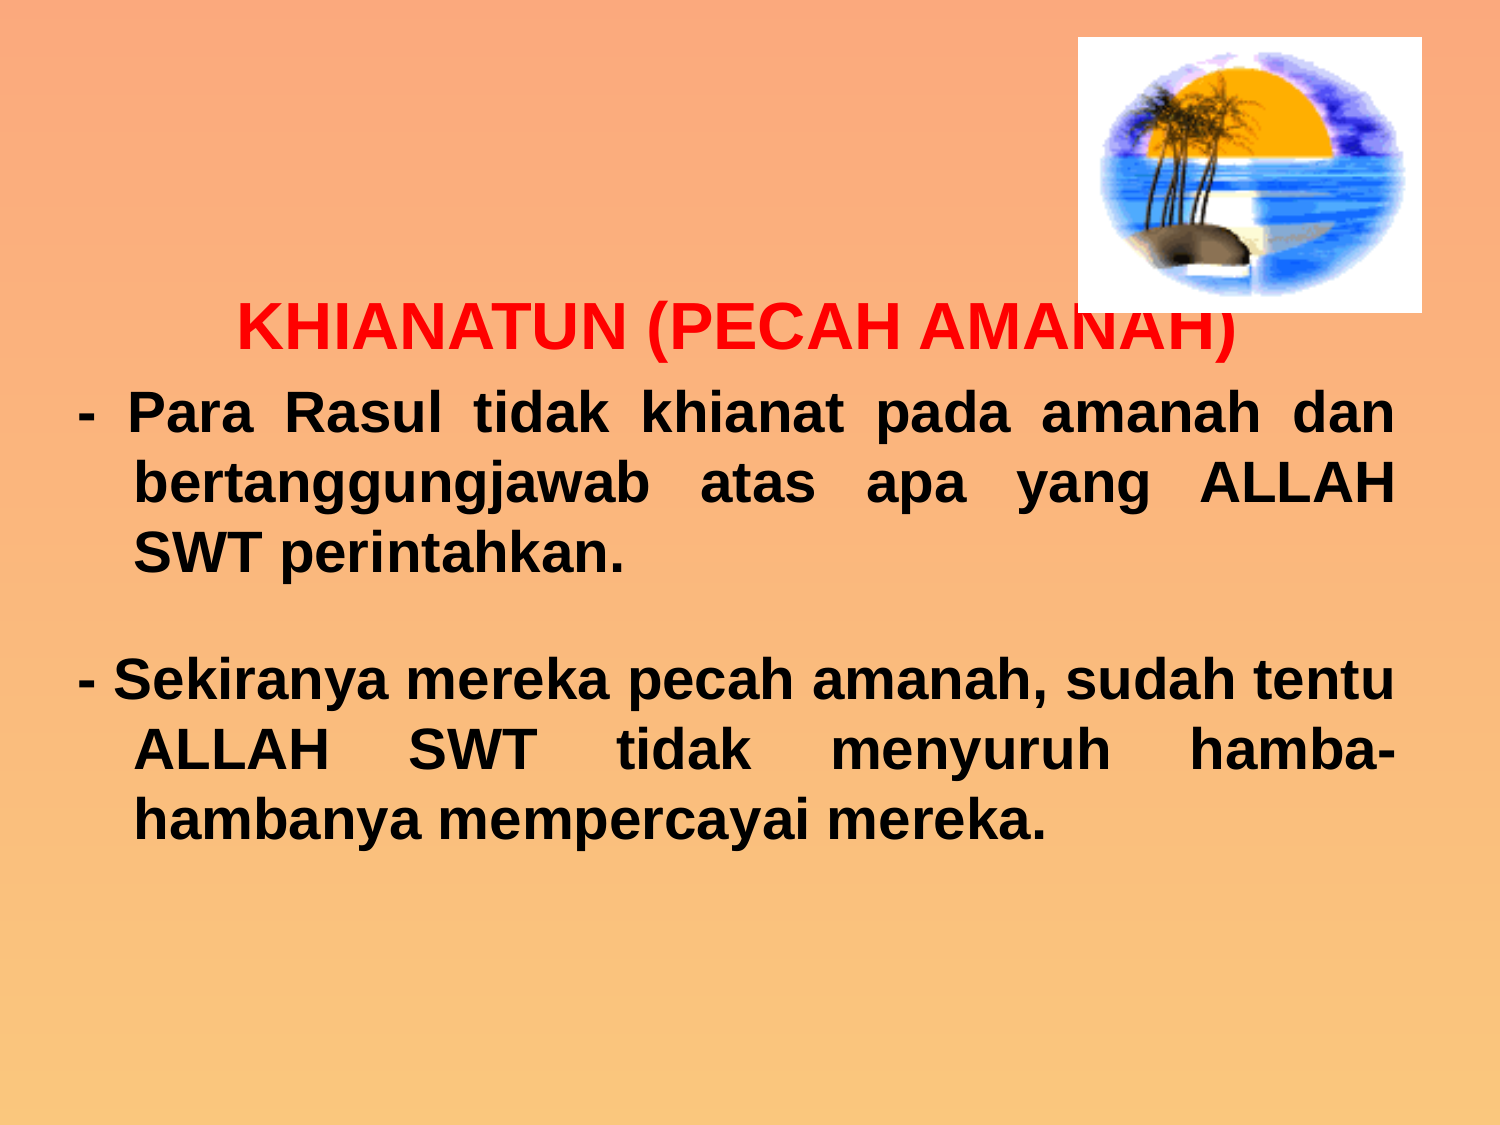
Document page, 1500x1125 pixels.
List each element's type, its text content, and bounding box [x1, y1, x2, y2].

text_box KHIANATUN (PECAH AMANAH) - Para Rasul tidak khianat pada amanah dan bertanggungjawab atas apa yang ALLAH SWT perintahkan. - Sekiranya mereka pecah amanah, sudah tentu ALLAH SWT tidak menyuruh hamba-hambanya mempercayai mereka. [62, 275, 1413, 975]
picture [1077, 37, 1423, 313]
